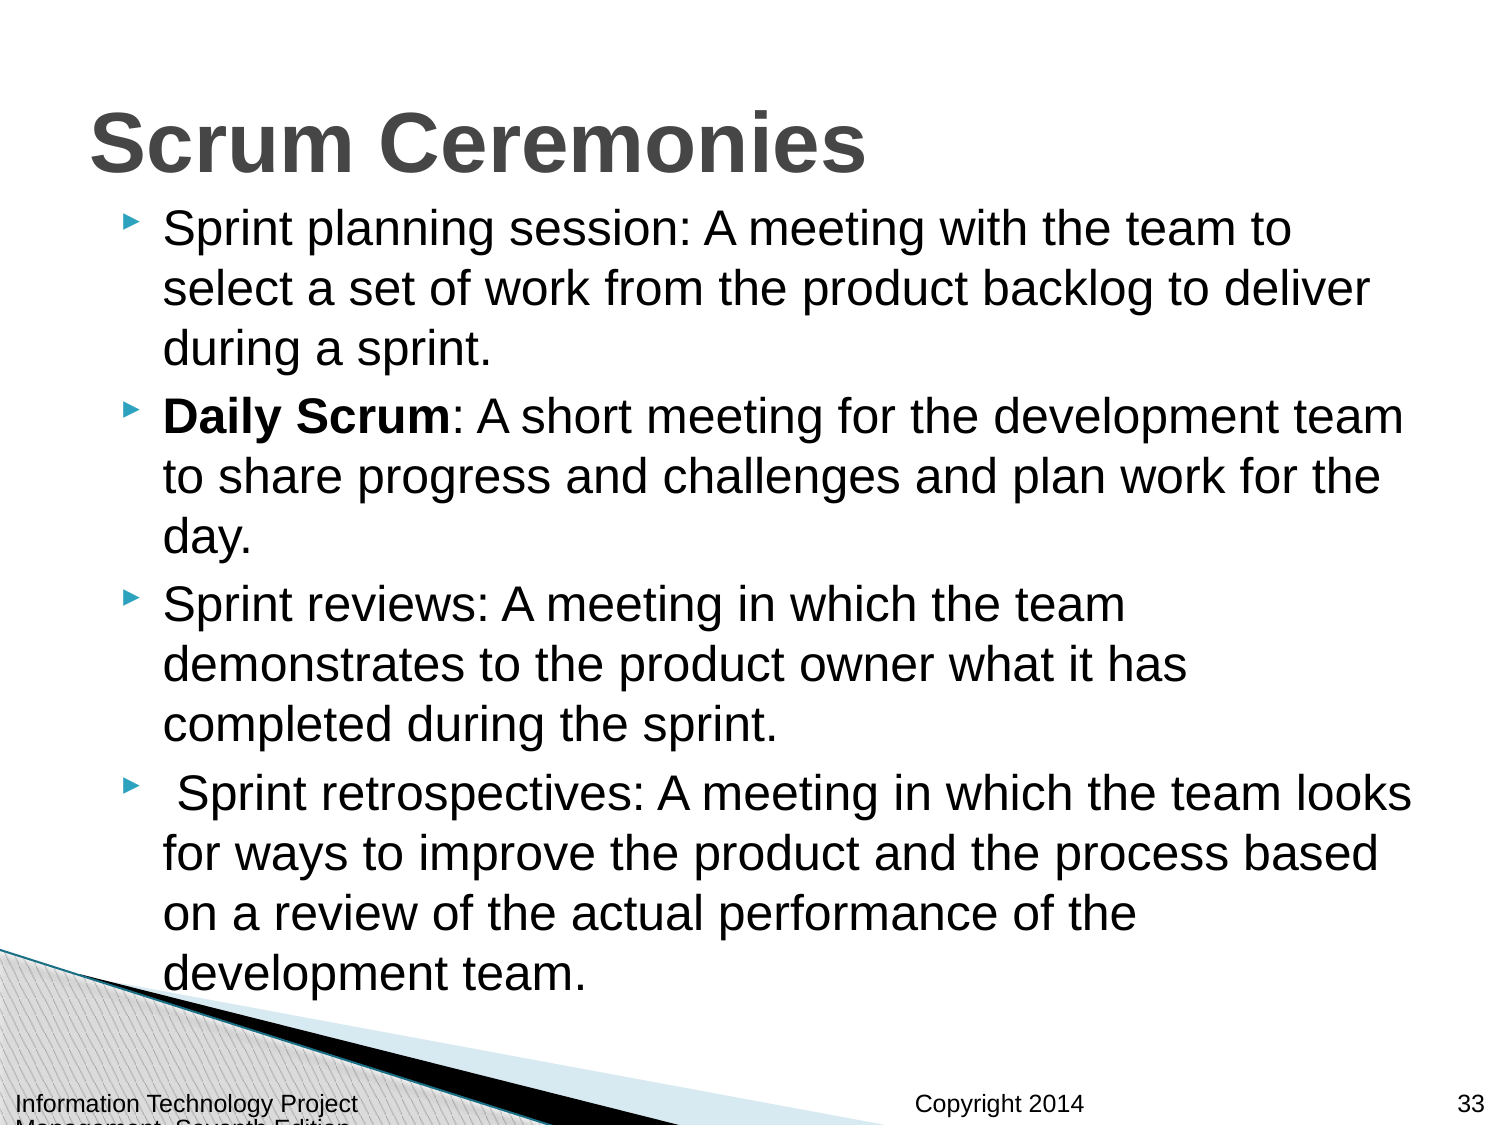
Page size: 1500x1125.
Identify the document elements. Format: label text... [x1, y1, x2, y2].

list Sprint planning session: A meeting with the team to select a set of work from the product backlog to deliver during a sprint. Daily Scrum: A short meeting for the development team to share progress and challenges and plan work for the day. Sprint reviews: A meeting in which the team demonstrates to the product owner what it has completed during the sprint. Sprint retrospectives: A meeting in which the team looks for ways to improve the product and the process based on a review of the actual performance of the development team. [87, 187, 1438, 931]
footer Information Technology Project Management, Seventh Edition [0, 1065, 388, 1125]
title Scrum Ceremonies [75, 45, 1425, 233]
slide_number 33 [1408, 1065, 1500, 1125]
